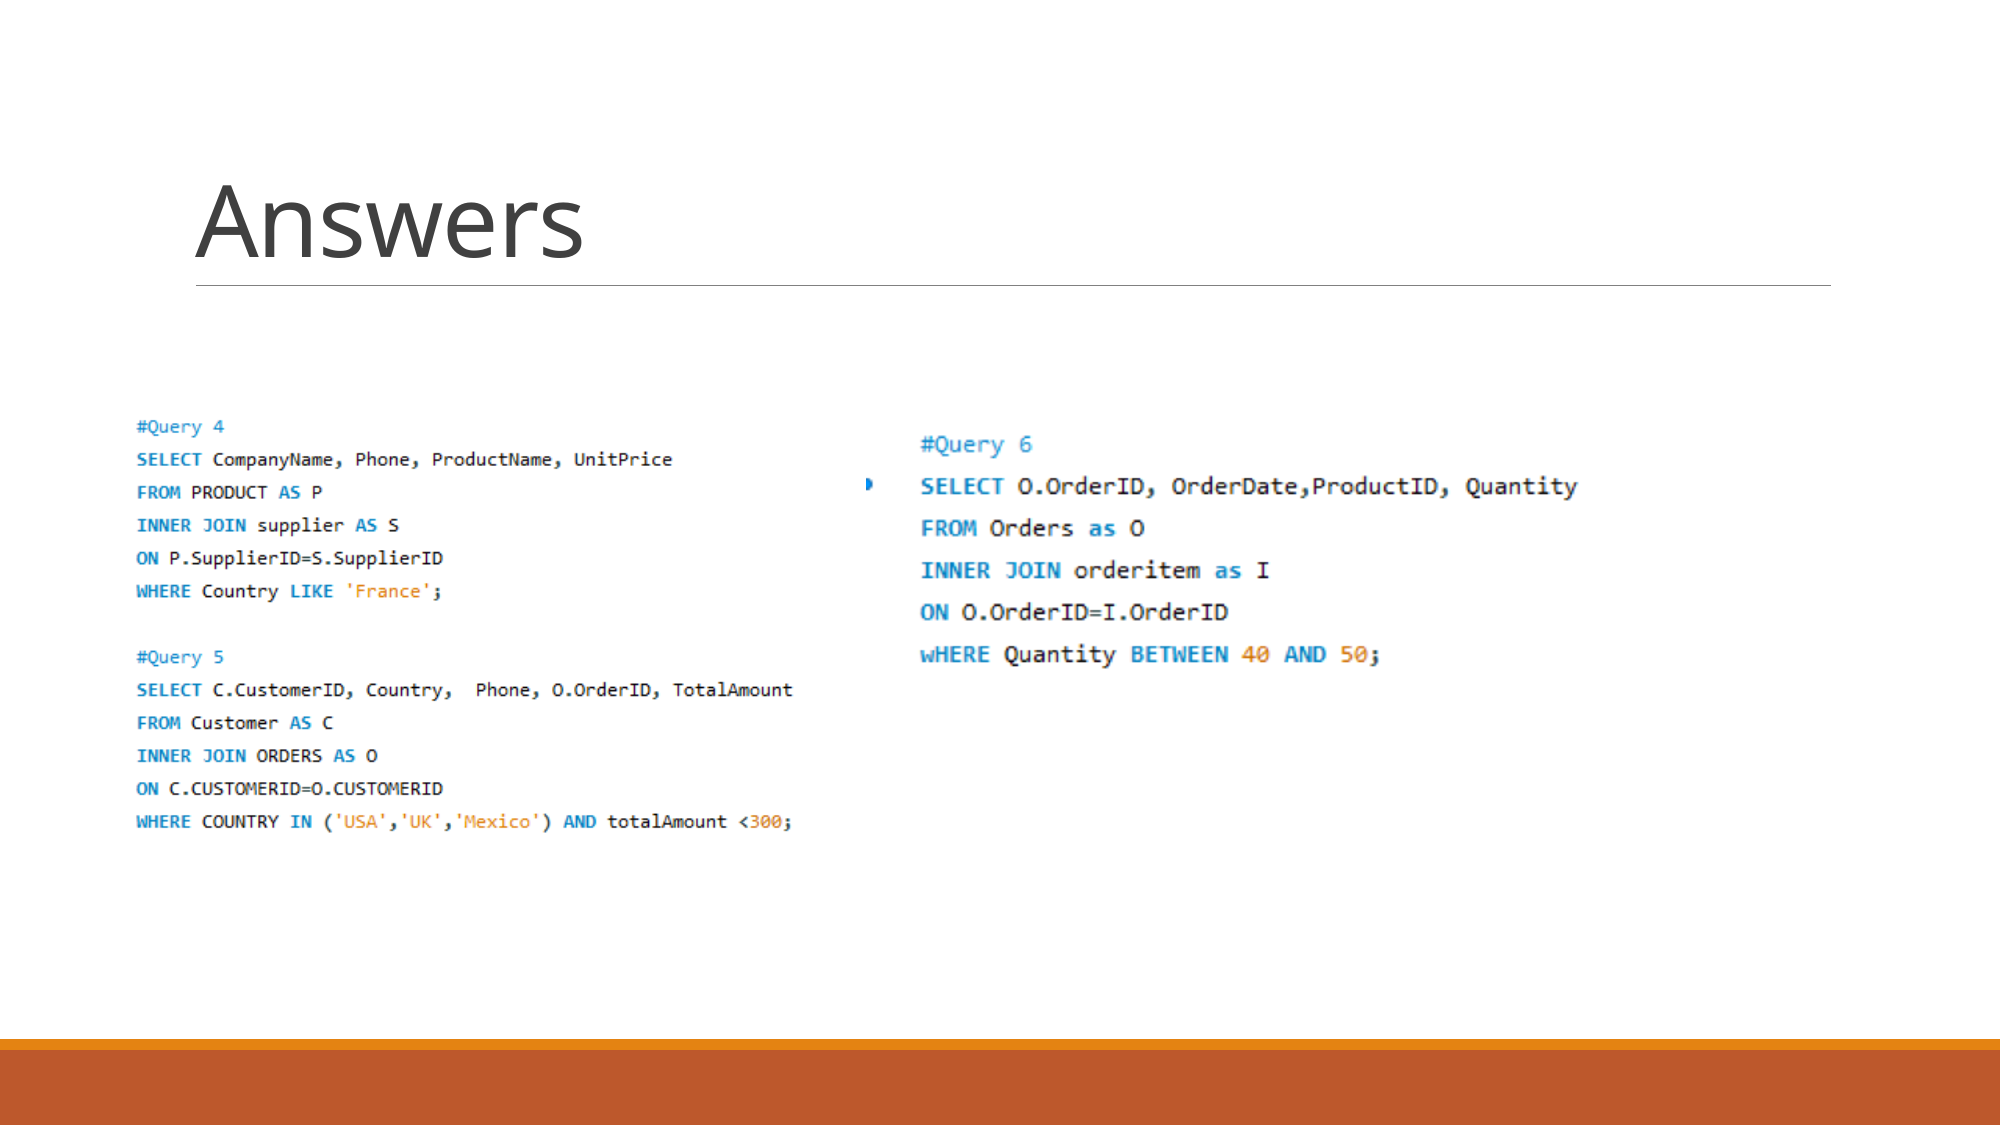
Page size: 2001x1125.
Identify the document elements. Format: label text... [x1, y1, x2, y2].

title Answers [180, 47, 1830, 285]
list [106, 386, 882, 861]
picture [866, 386, 1635, 688]
